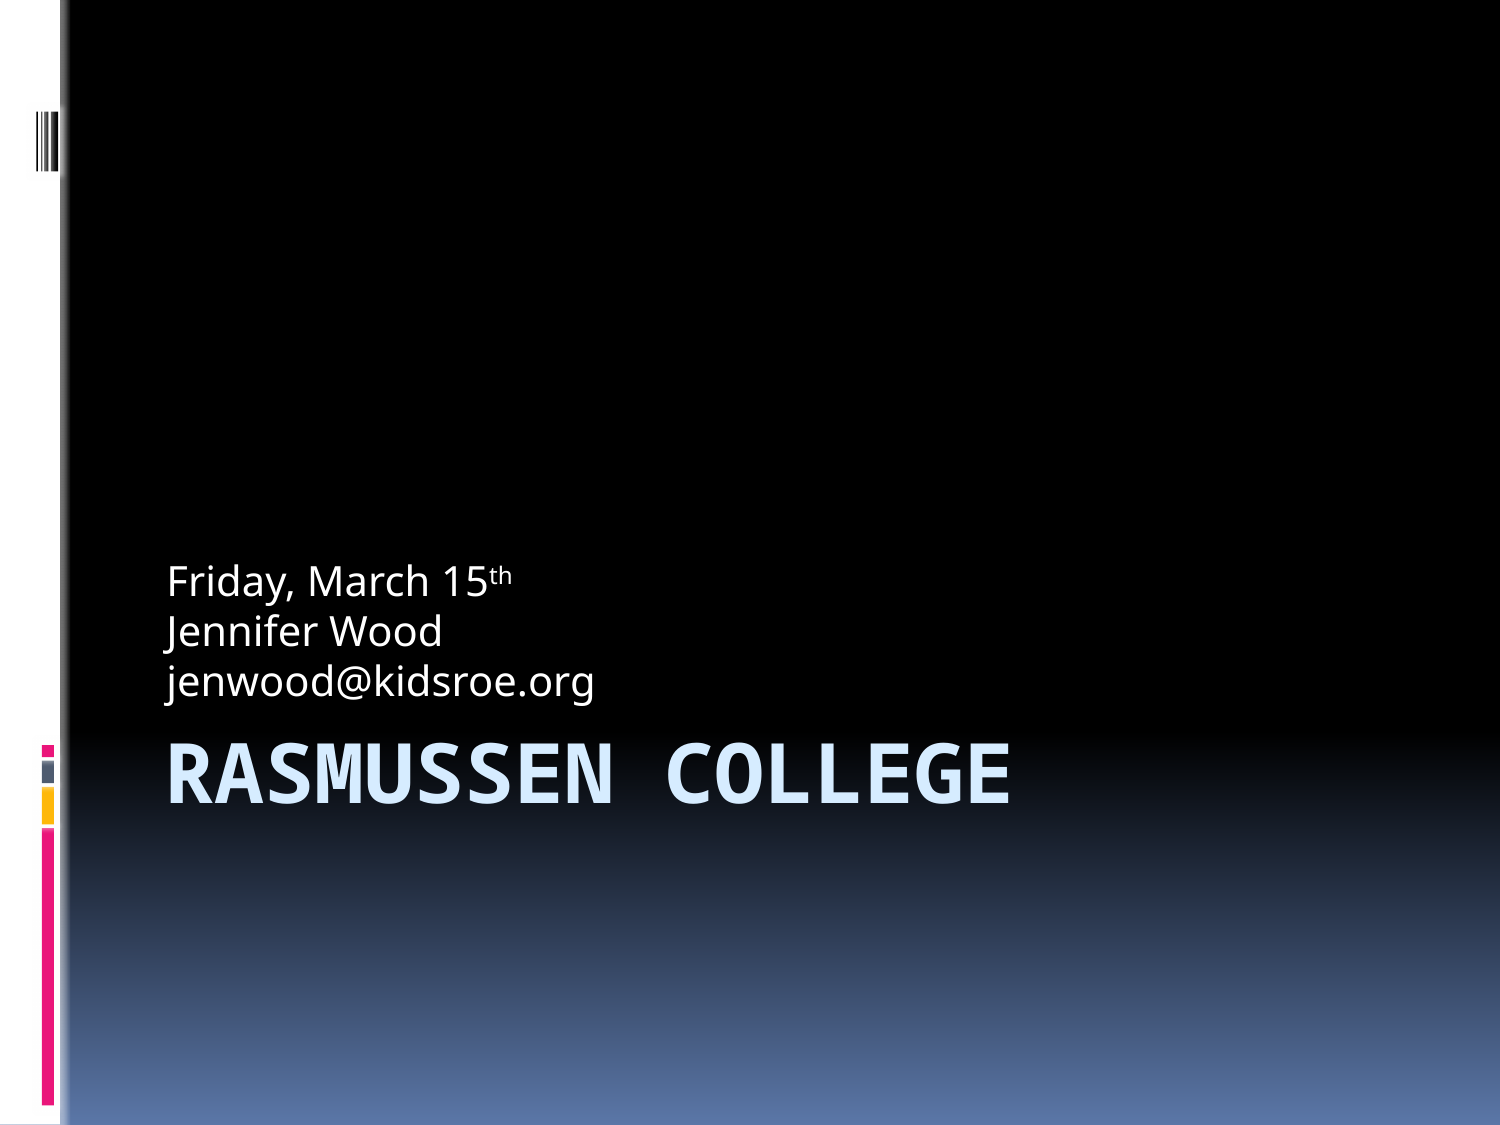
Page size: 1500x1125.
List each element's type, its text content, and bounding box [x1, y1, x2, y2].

subtitle Friday, March 15th Jennifer Wood jenwood@kidsroe.org [150, 464, 1425, 713]
title Rasmussen College [150, 713, 1425, 1037]
